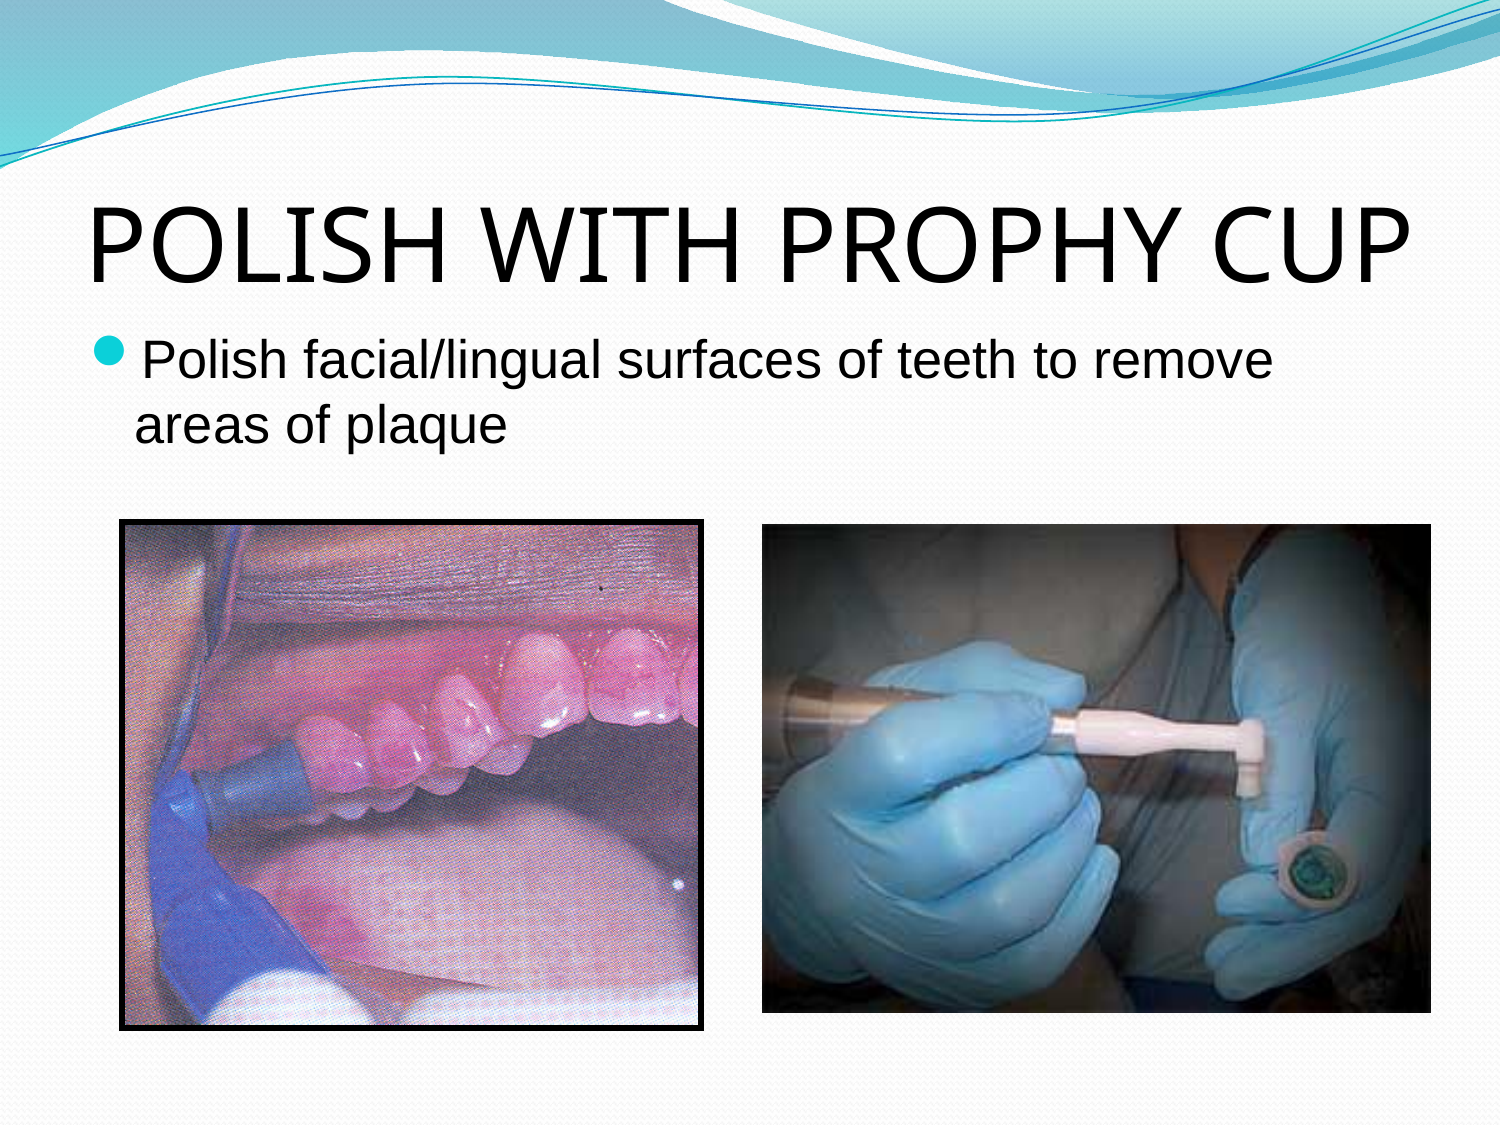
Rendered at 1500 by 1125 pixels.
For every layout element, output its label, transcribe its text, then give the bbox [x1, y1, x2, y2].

picture [762, 524, 1431, 1013]
title POLISH WITH PROPHY CUP [75, 75, 1425, 303]
list Polish facial/lingual surfaces of teeth to remove areas of plaque [75, 317, 1425, 1038]
picture [124, 524, 699, 1026]
